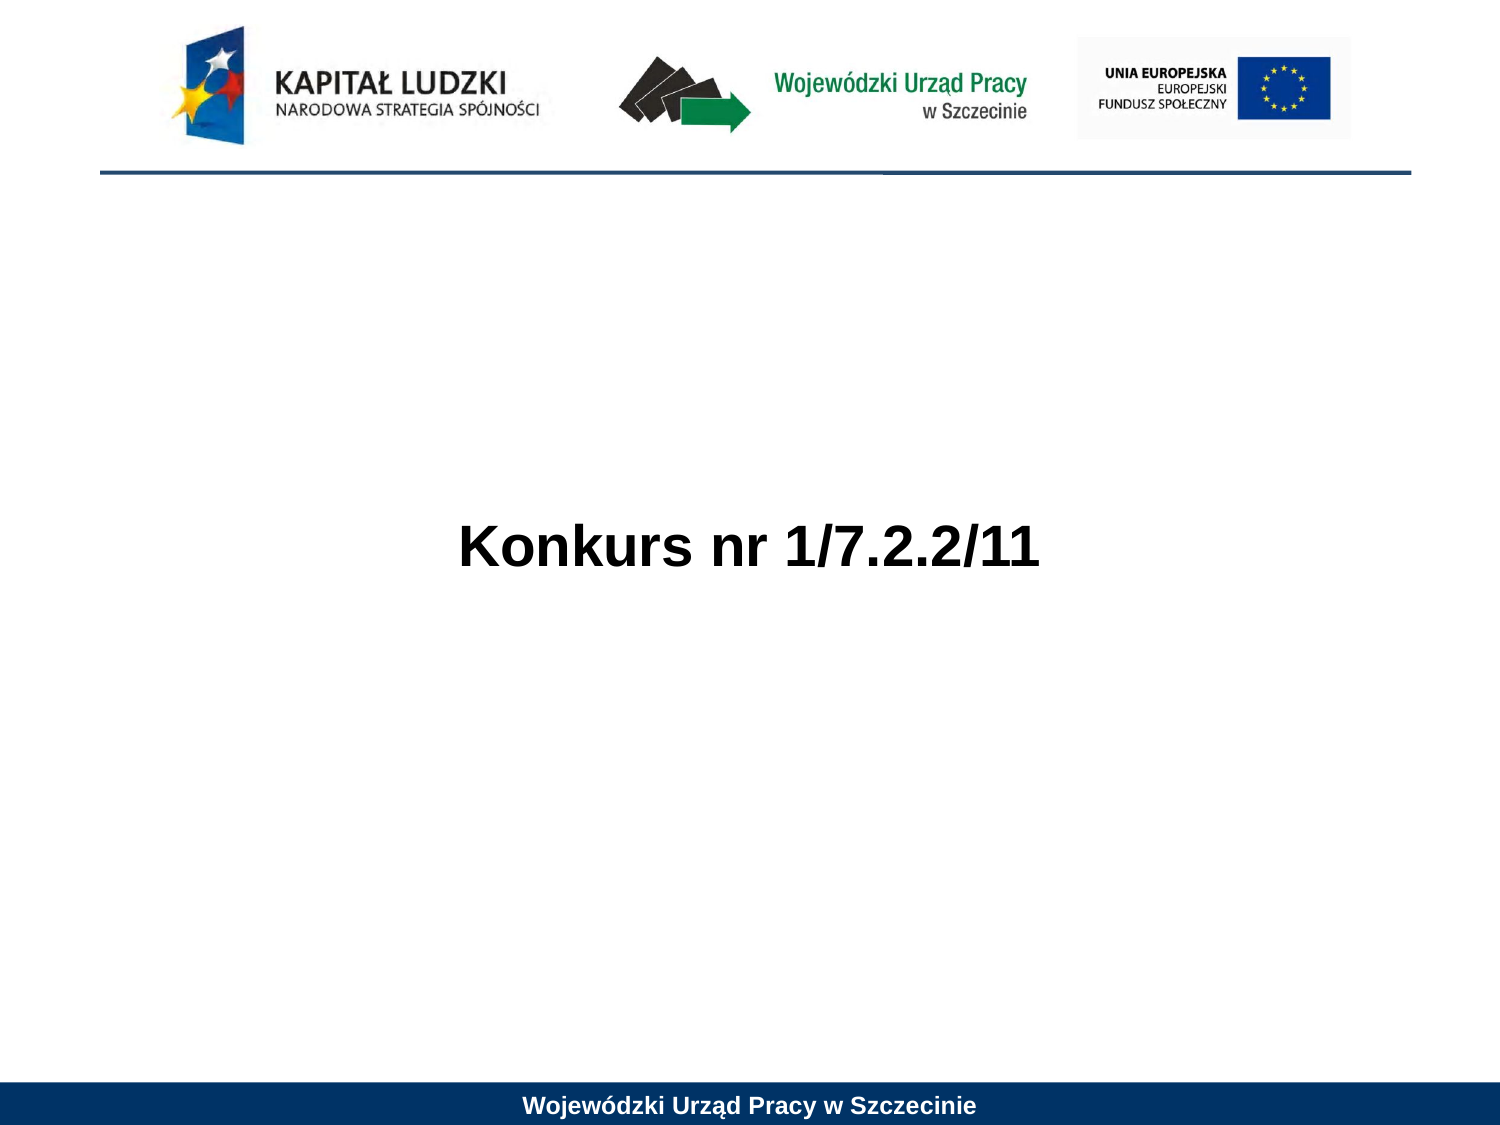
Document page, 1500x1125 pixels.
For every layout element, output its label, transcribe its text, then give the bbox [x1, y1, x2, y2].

picture [159, 24, 1353, 149]
list Konkurs nr 1/7.2.2/11 [74, 262, 1426, 1006]
